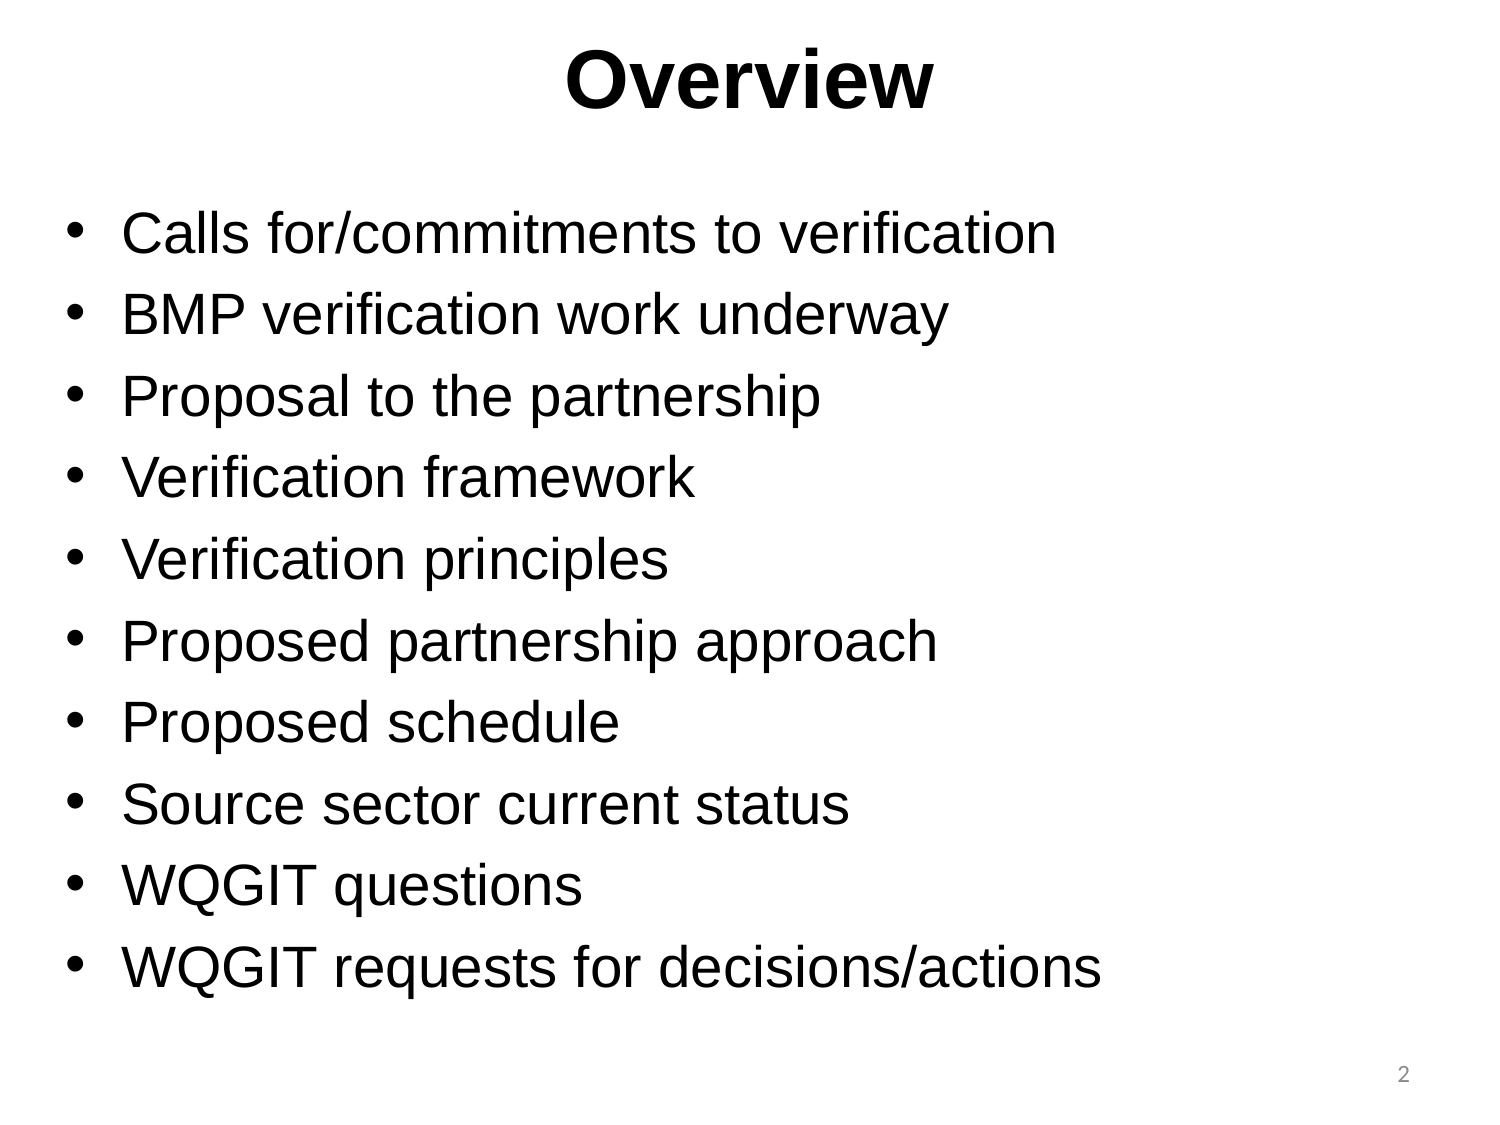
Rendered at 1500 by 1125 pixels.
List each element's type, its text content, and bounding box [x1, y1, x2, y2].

title Overview [75, 0, 1425, 150]
list Calls for/commitments to verification BMP verification work underway Proposal to the partnership Verification framework Verification principles Proposed partnership approach Proposed schedule Source sector current status WQGIT questions WQGIT requests for decisions/actions [50, 187, 1438, 1050]
slide_number 2 [1074, 1042, 1425, 1103]
